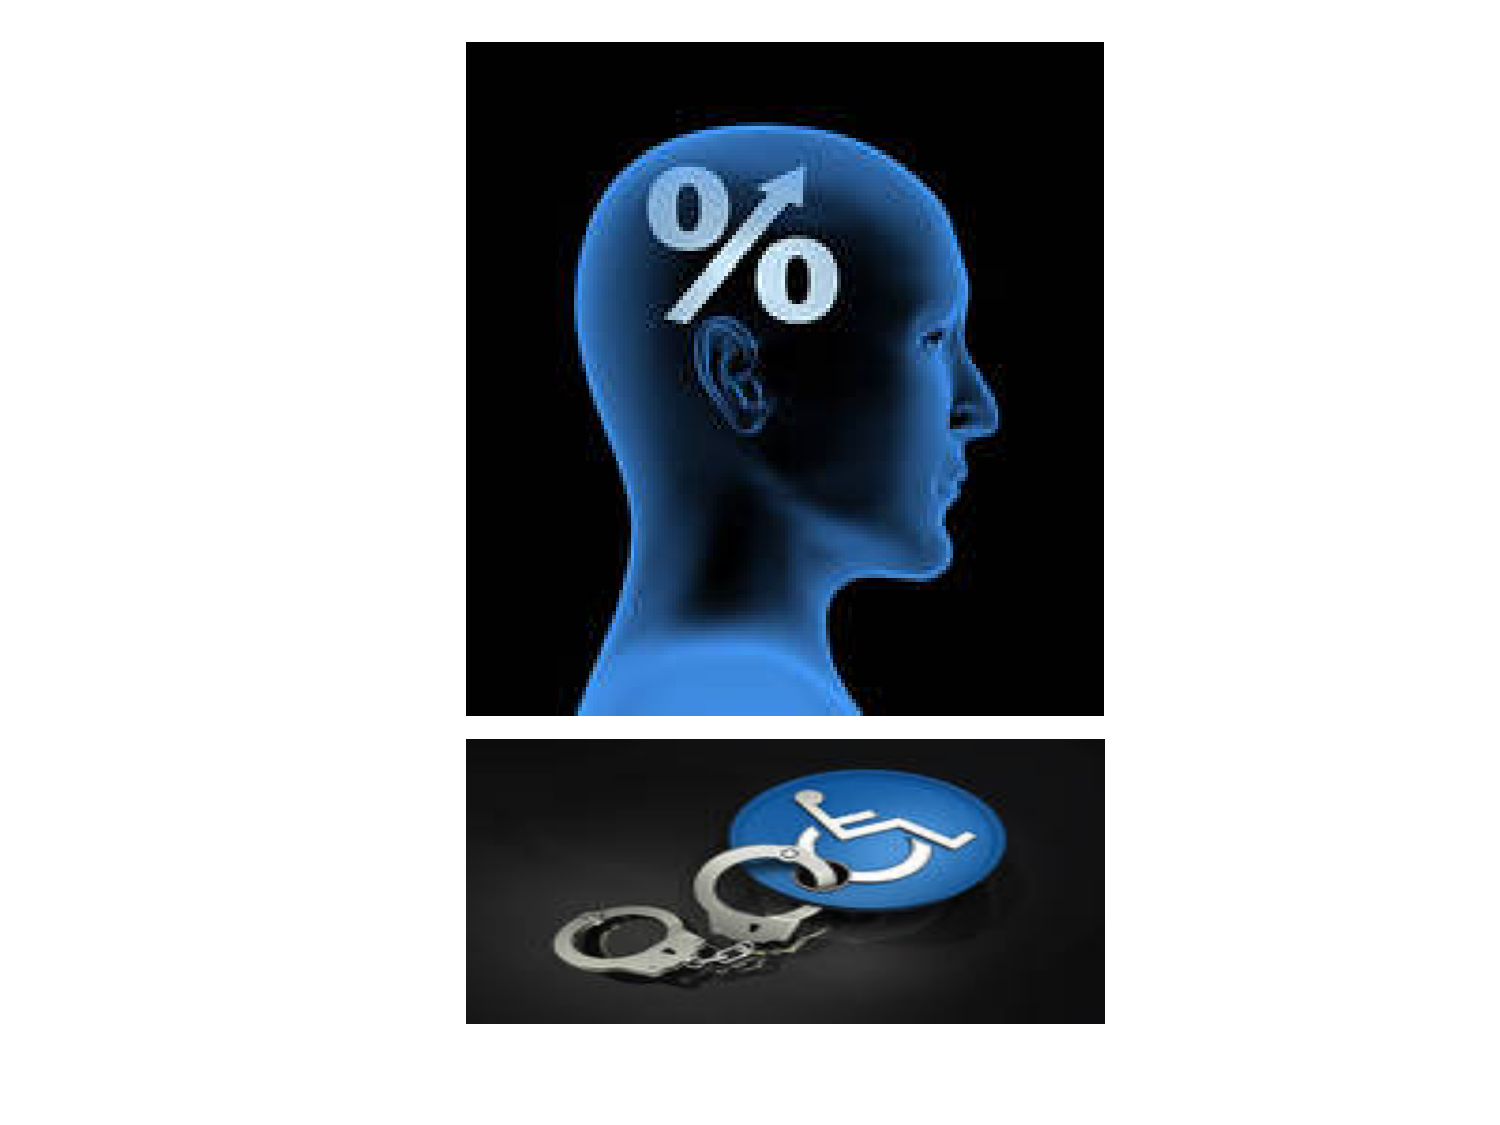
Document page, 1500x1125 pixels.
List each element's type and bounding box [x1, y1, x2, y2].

list [466, 42, 1104, 717]
picture [466, 739, 1105, 1024]
